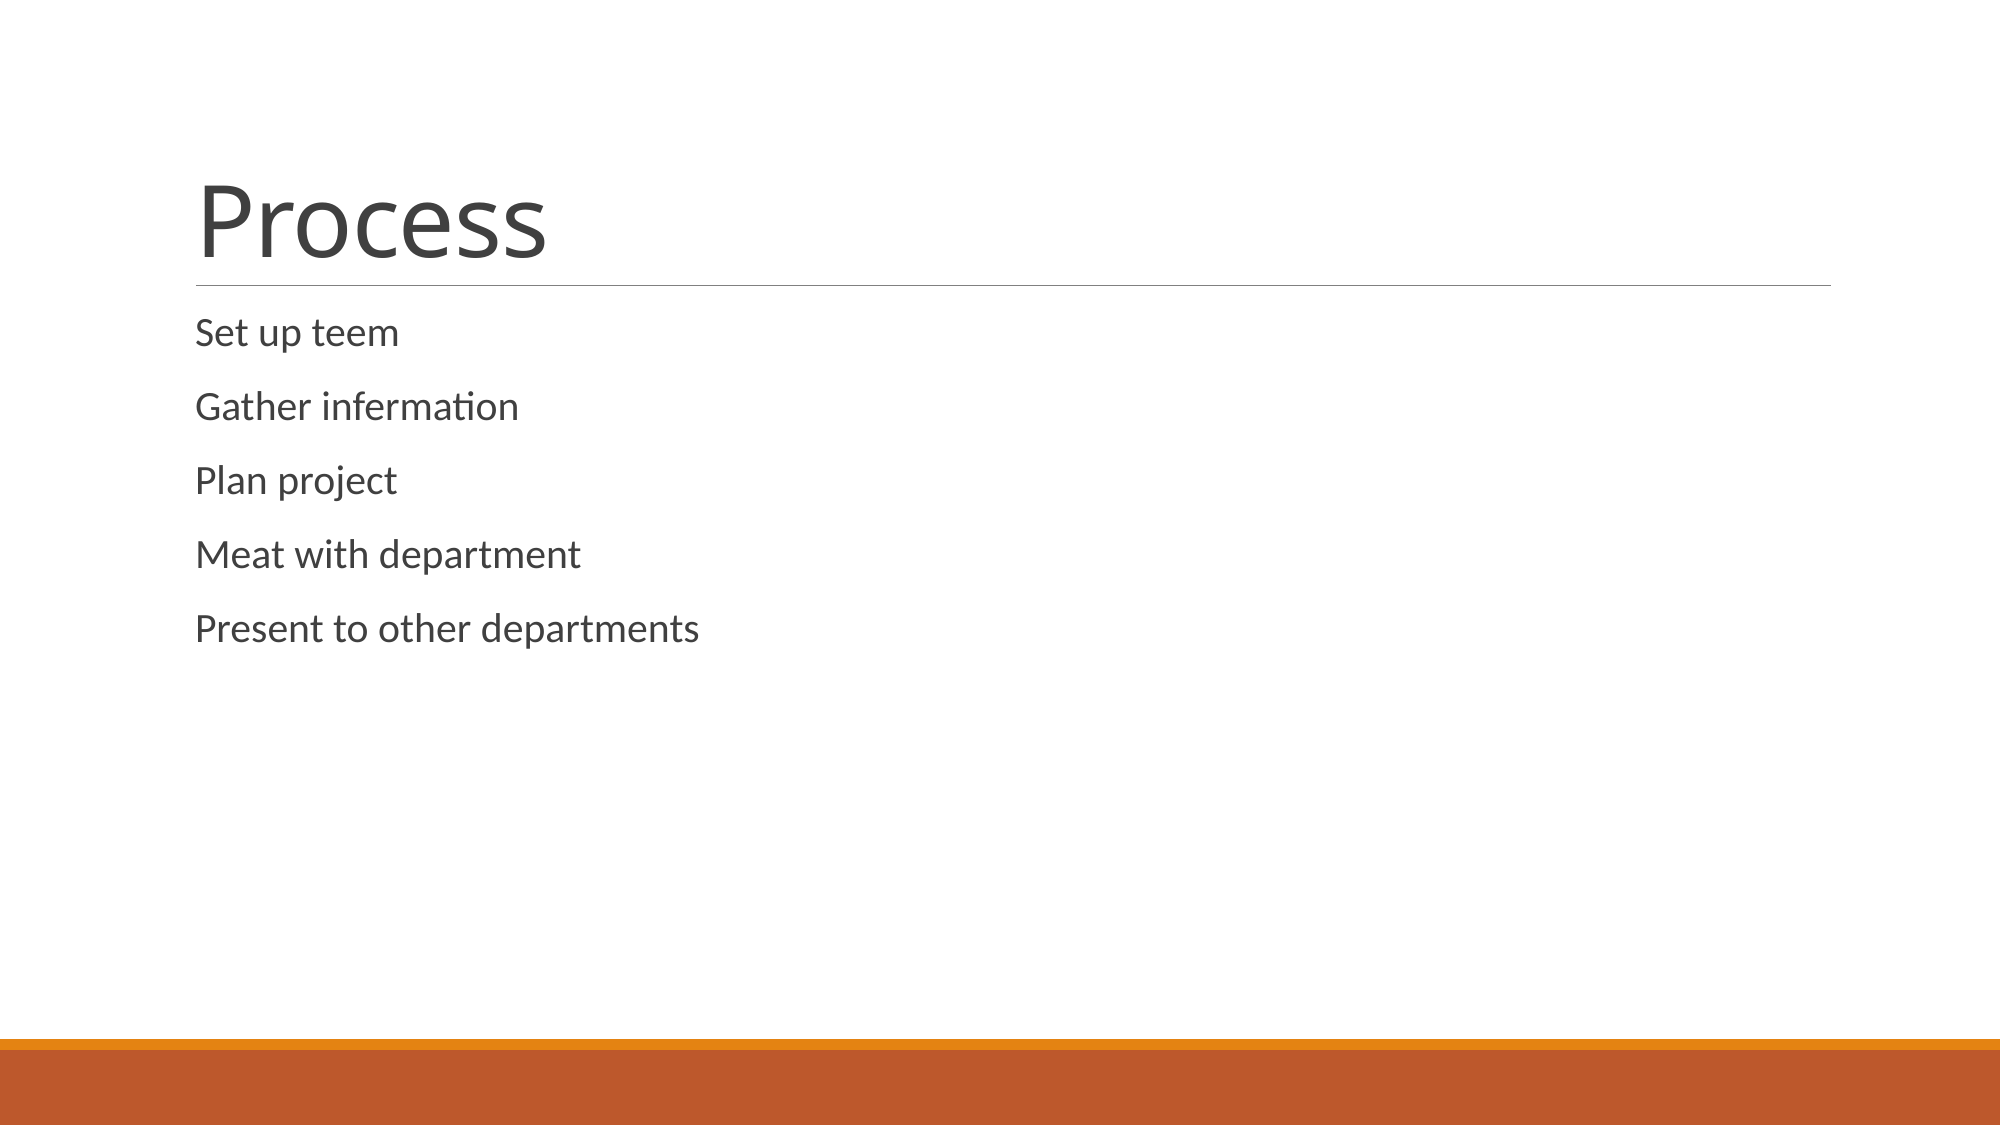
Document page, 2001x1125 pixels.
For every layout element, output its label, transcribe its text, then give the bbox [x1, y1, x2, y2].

title Process [180, 47, 1830, 285]
list Set up teem Gather infermation Plan project Meat with department Present to other departments [180, 302, 1830, 963]
